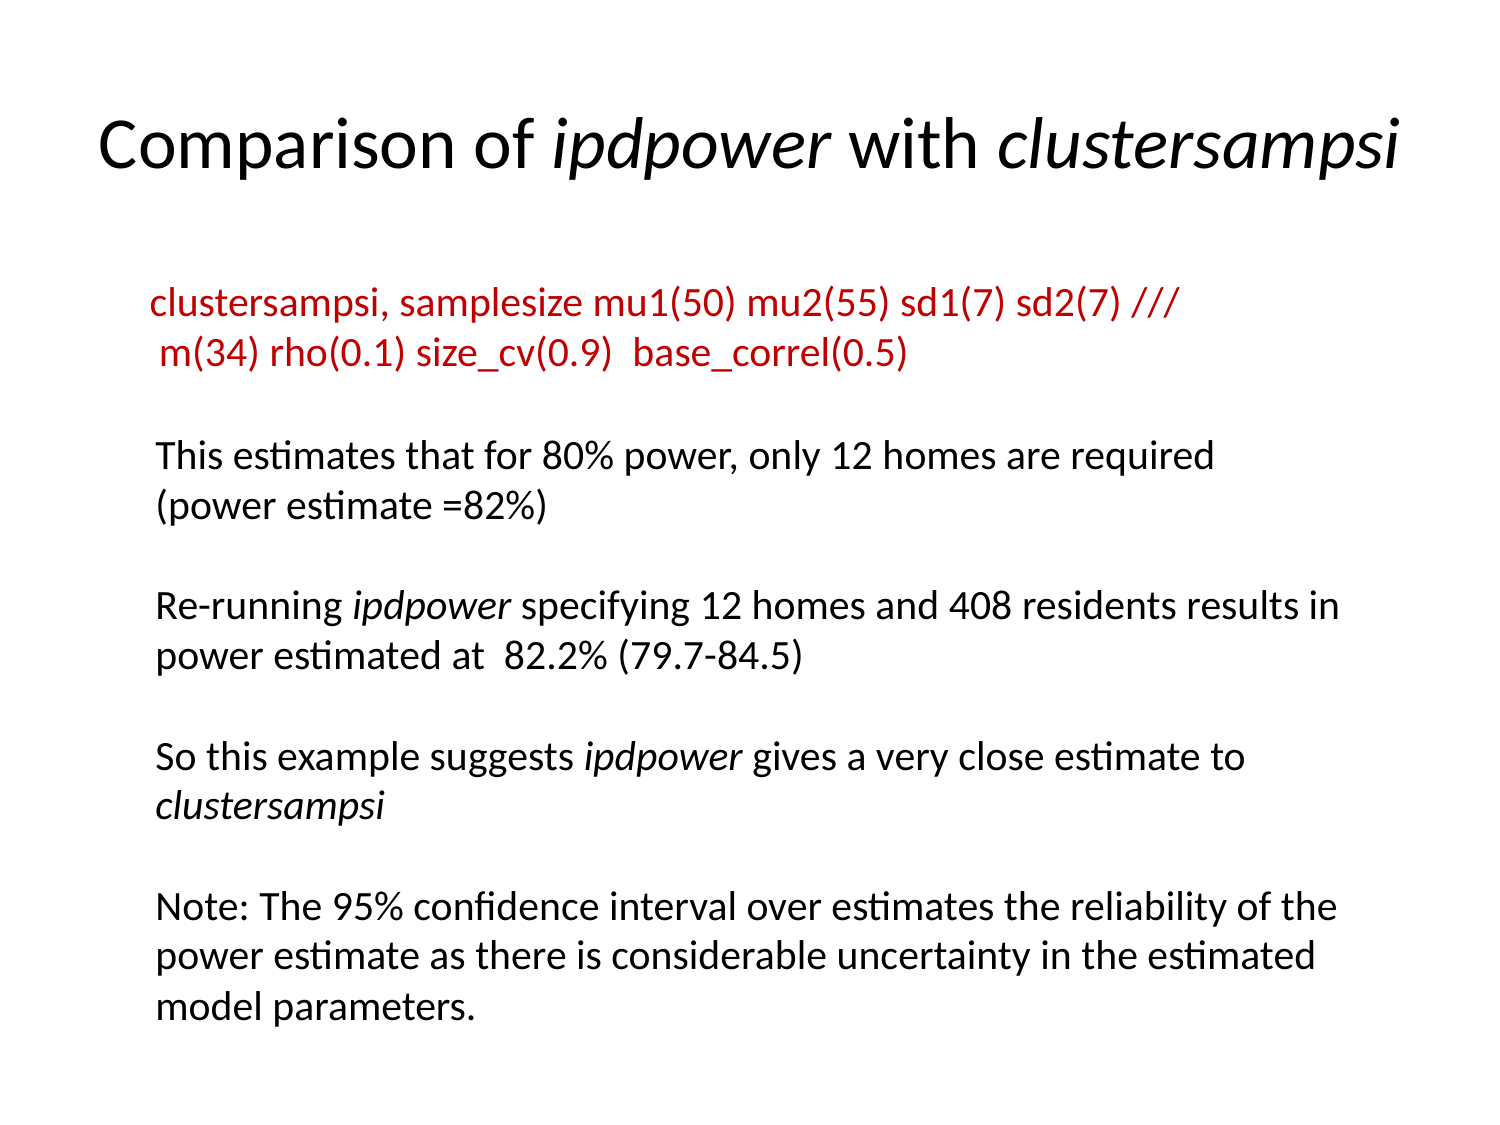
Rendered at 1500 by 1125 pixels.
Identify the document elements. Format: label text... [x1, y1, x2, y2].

title Comparison of ipdpower with clustersampsi [75, 45, 1425, 233]
text_box This estimates that for 80% power, only 12 homes are required (power estimate =82%) Re-running ipdpower specifying 12 homes and 408 residents results in power estimated at 82.2% (79.7-84.5) So this example suggests ipdpower gives a very close estimate to clustersampsi Note: The 95% confidence interval over estimates the reliability of the power estimate as there is considerable uncertainty in the estimated model parameters. [140, 420, 1358, 1036]
text_box clustersampsi, samplesize mu1(50) mu2(55) sd1(7) sd2(7) /// m(34) rho(0.1) size_cv(0.9) base_correl(0.5) [134, 267, 1364, 382]
